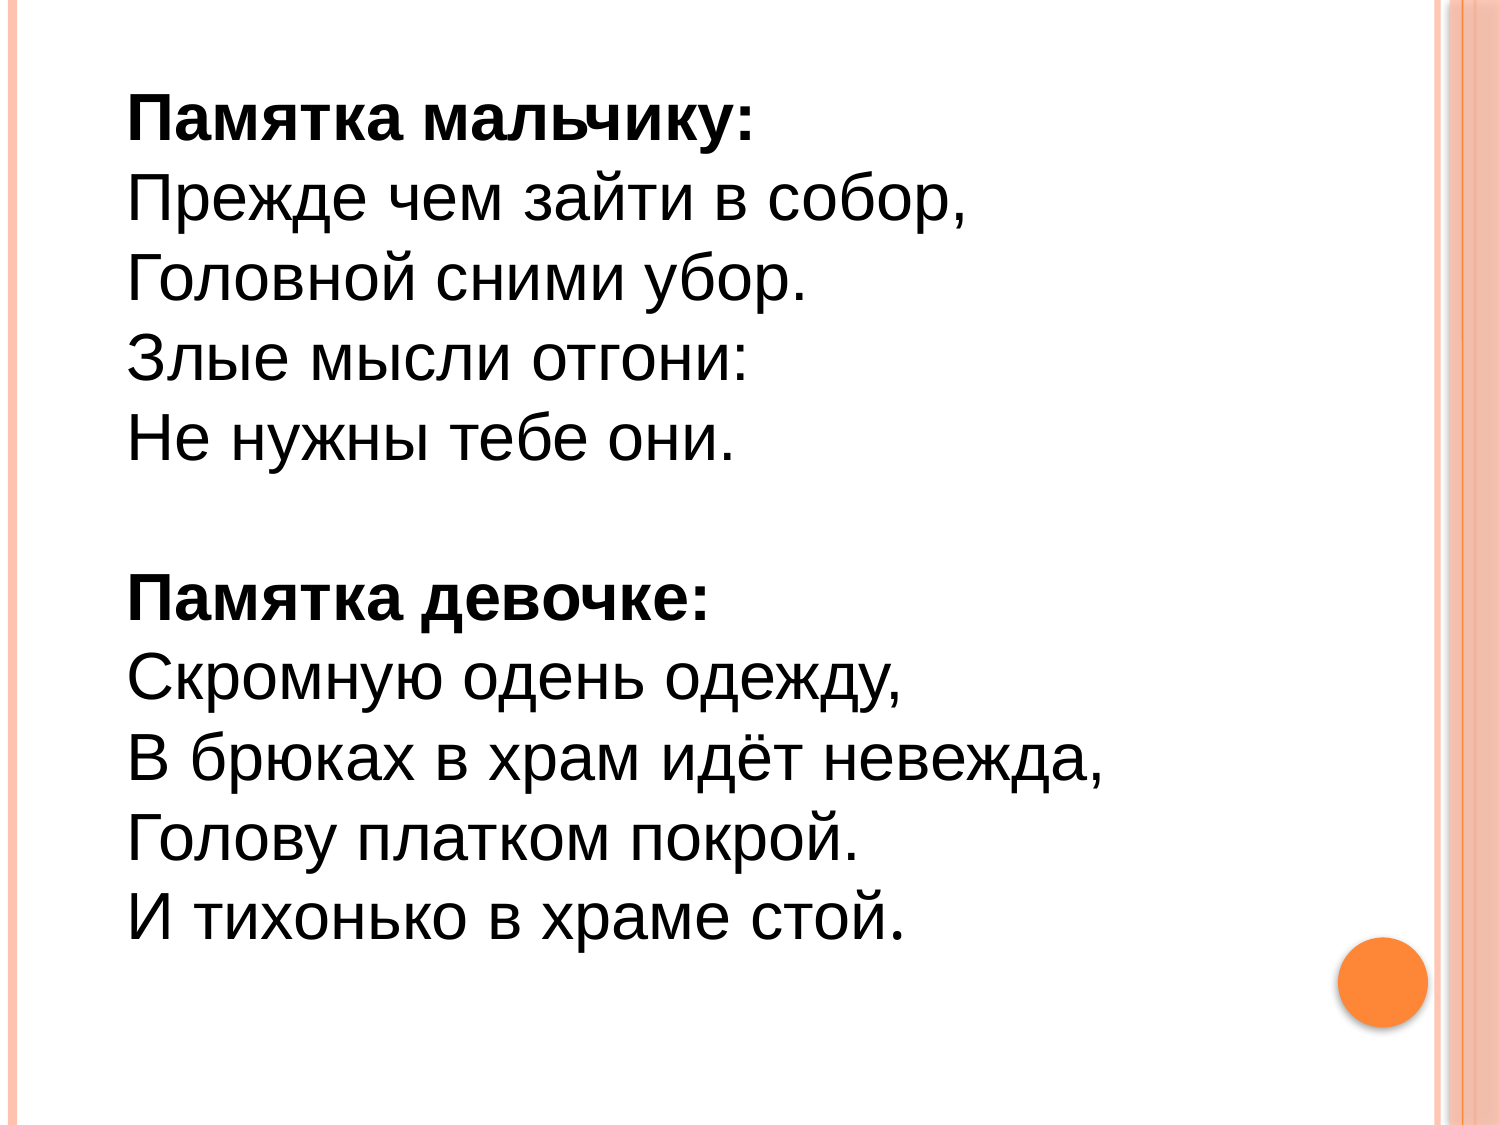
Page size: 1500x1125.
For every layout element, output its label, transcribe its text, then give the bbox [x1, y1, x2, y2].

text_box Памятка мальчику: Прежде чем зайти в собор, Головной сними убор. Злые мысли отгони: Не нужны тебе они. Памятка девочке: Скромную одень одежду, В брюках в храм идёт невежда, Голову платком покрой. И тихонько в храме стой. [112, 66, 1388, 961]
